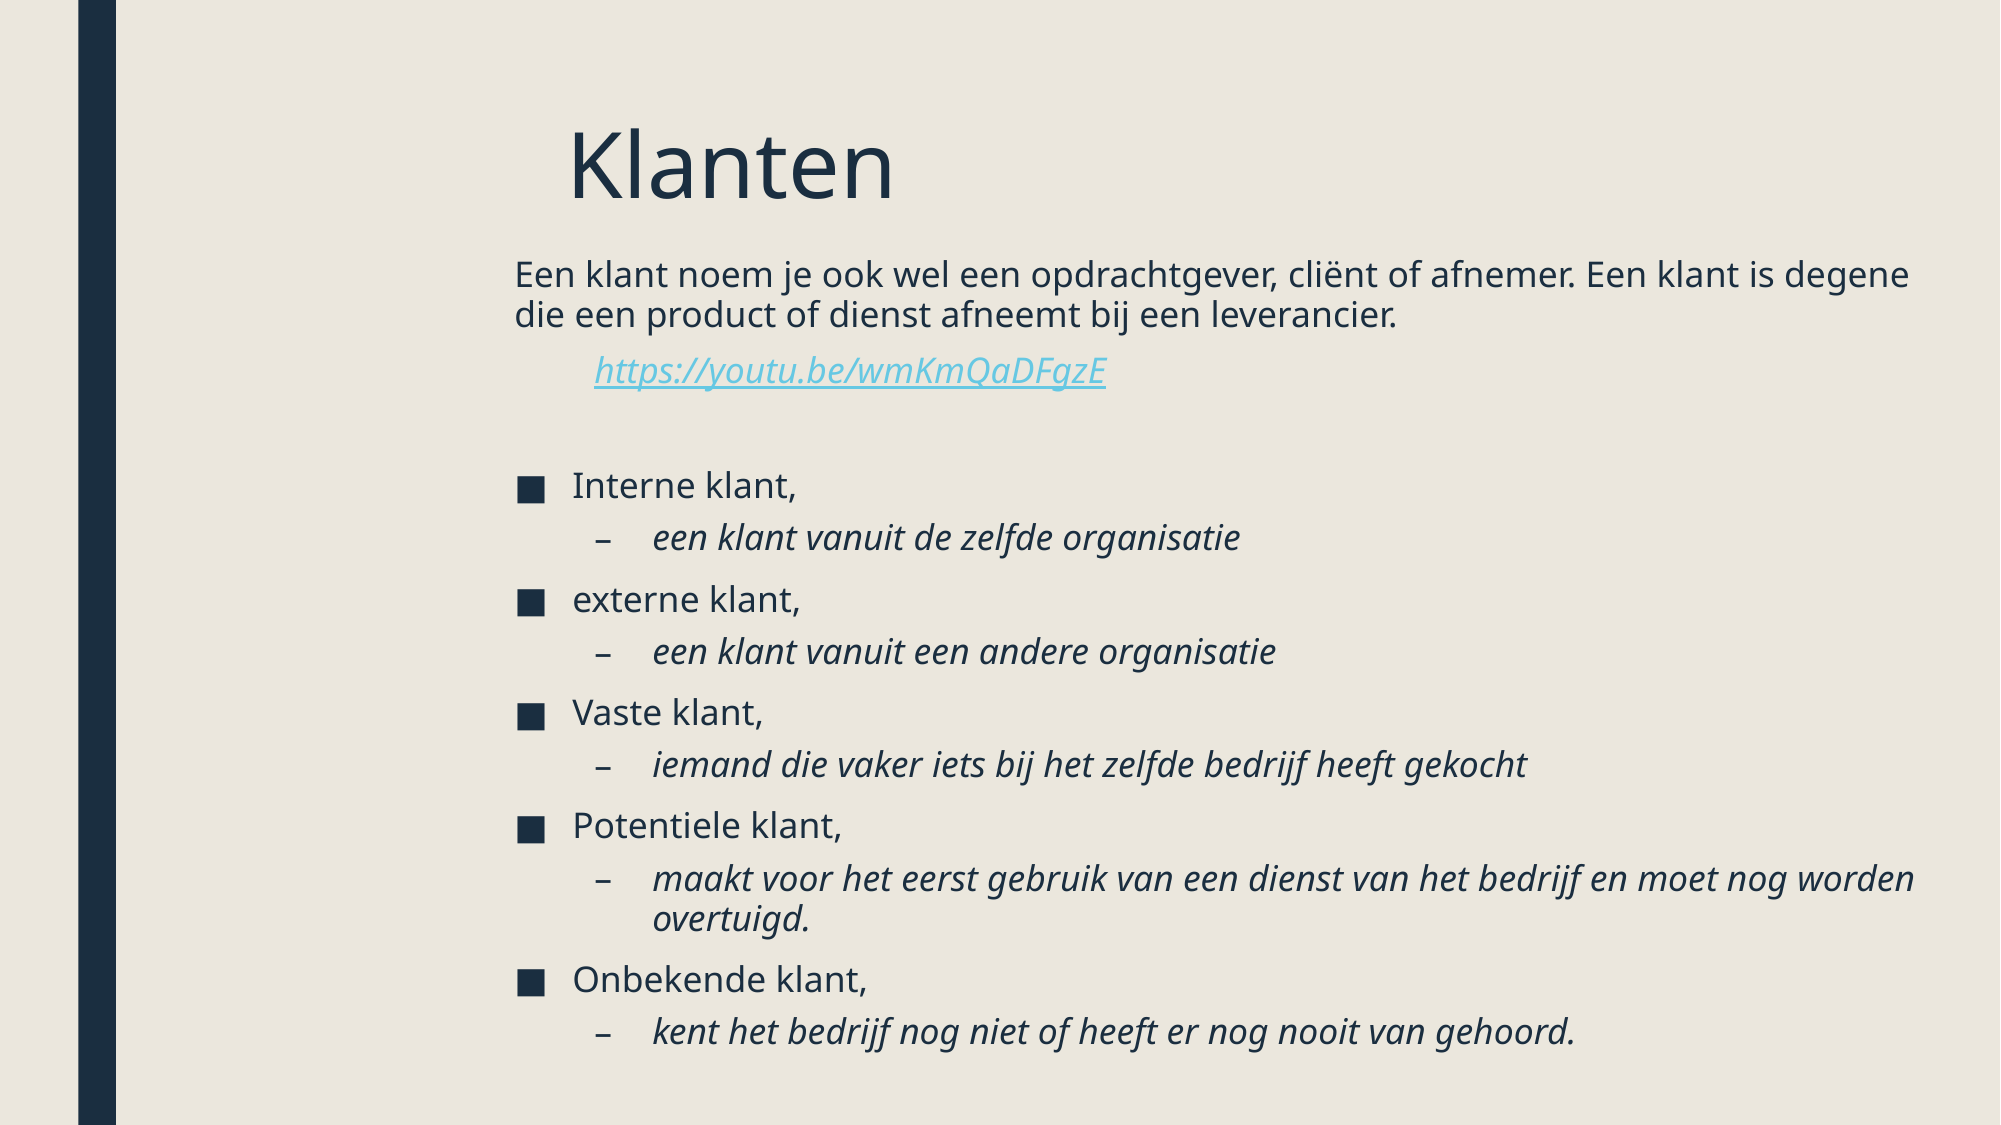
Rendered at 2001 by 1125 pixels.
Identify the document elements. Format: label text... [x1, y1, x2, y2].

list Een klant noem je ook wel een opdrachtgever, cliënt of afnemer. Een klant is degene die een product of dienst afneemt bij een leverancier. https://youtu.be/wmKmQaDFgzE Interne klant, een klant vanuit de zelfde organisatie externe klant, een klant vanuit een andere organisatie Vaste klant, iemand die vaker iets bij het zelfde bedrijf heeft gekocht Potentiele klant, maakt voor het eerst gebruik van een dienst van het bedrijf en moet nog worden overtuigd. Onbekende klant, kent het bedrijf nog niet of heeft er nog nooit van gehoord. [499, 247, 1974, 1068]
title Klanten [551, 112, 1816, 247]
